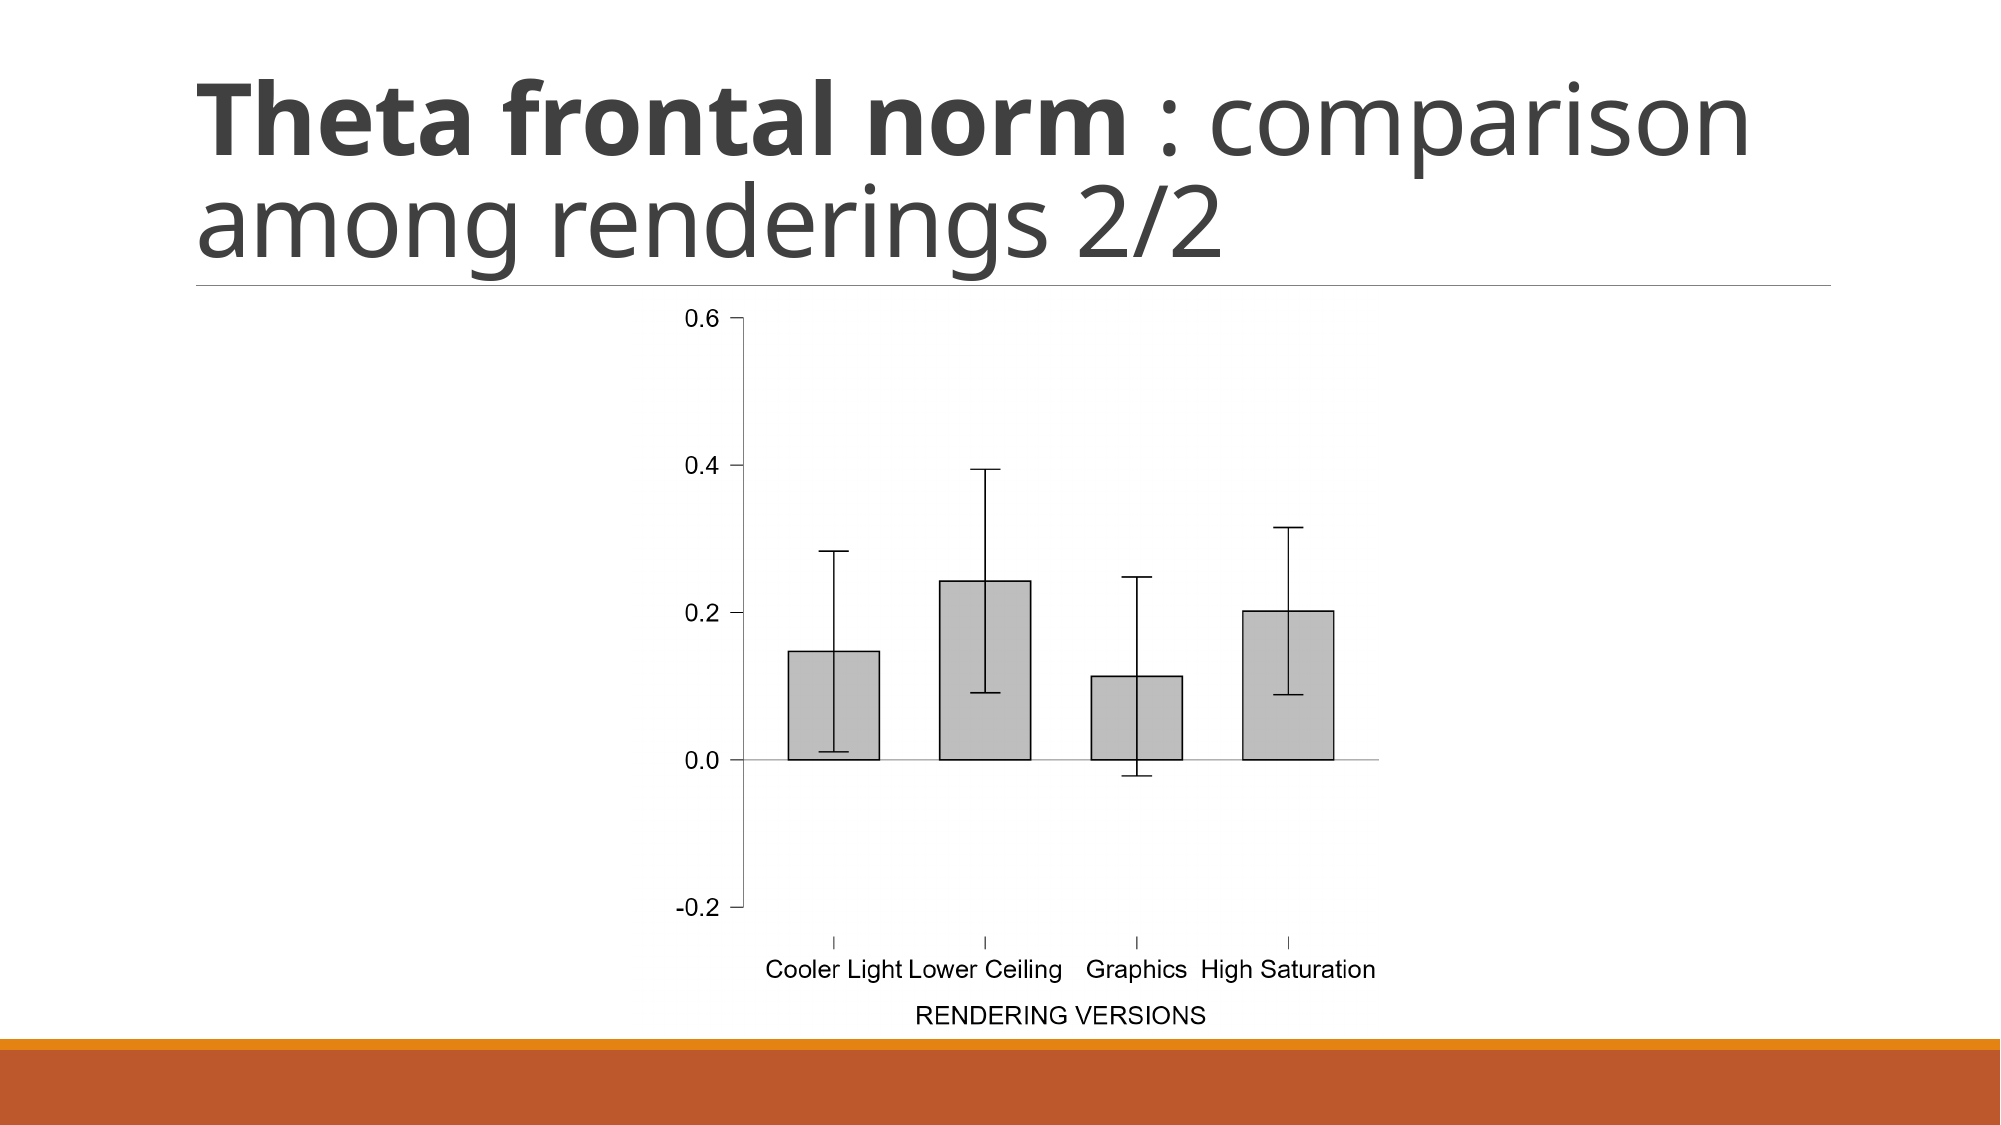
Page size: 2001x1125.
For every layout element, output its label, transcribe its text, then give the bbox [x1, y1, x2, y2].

picture [630, 287, 1380, 1037]
title Theta frontal norm : comparison among renderings​ 2/2 [180, 47, 1830, 285]
